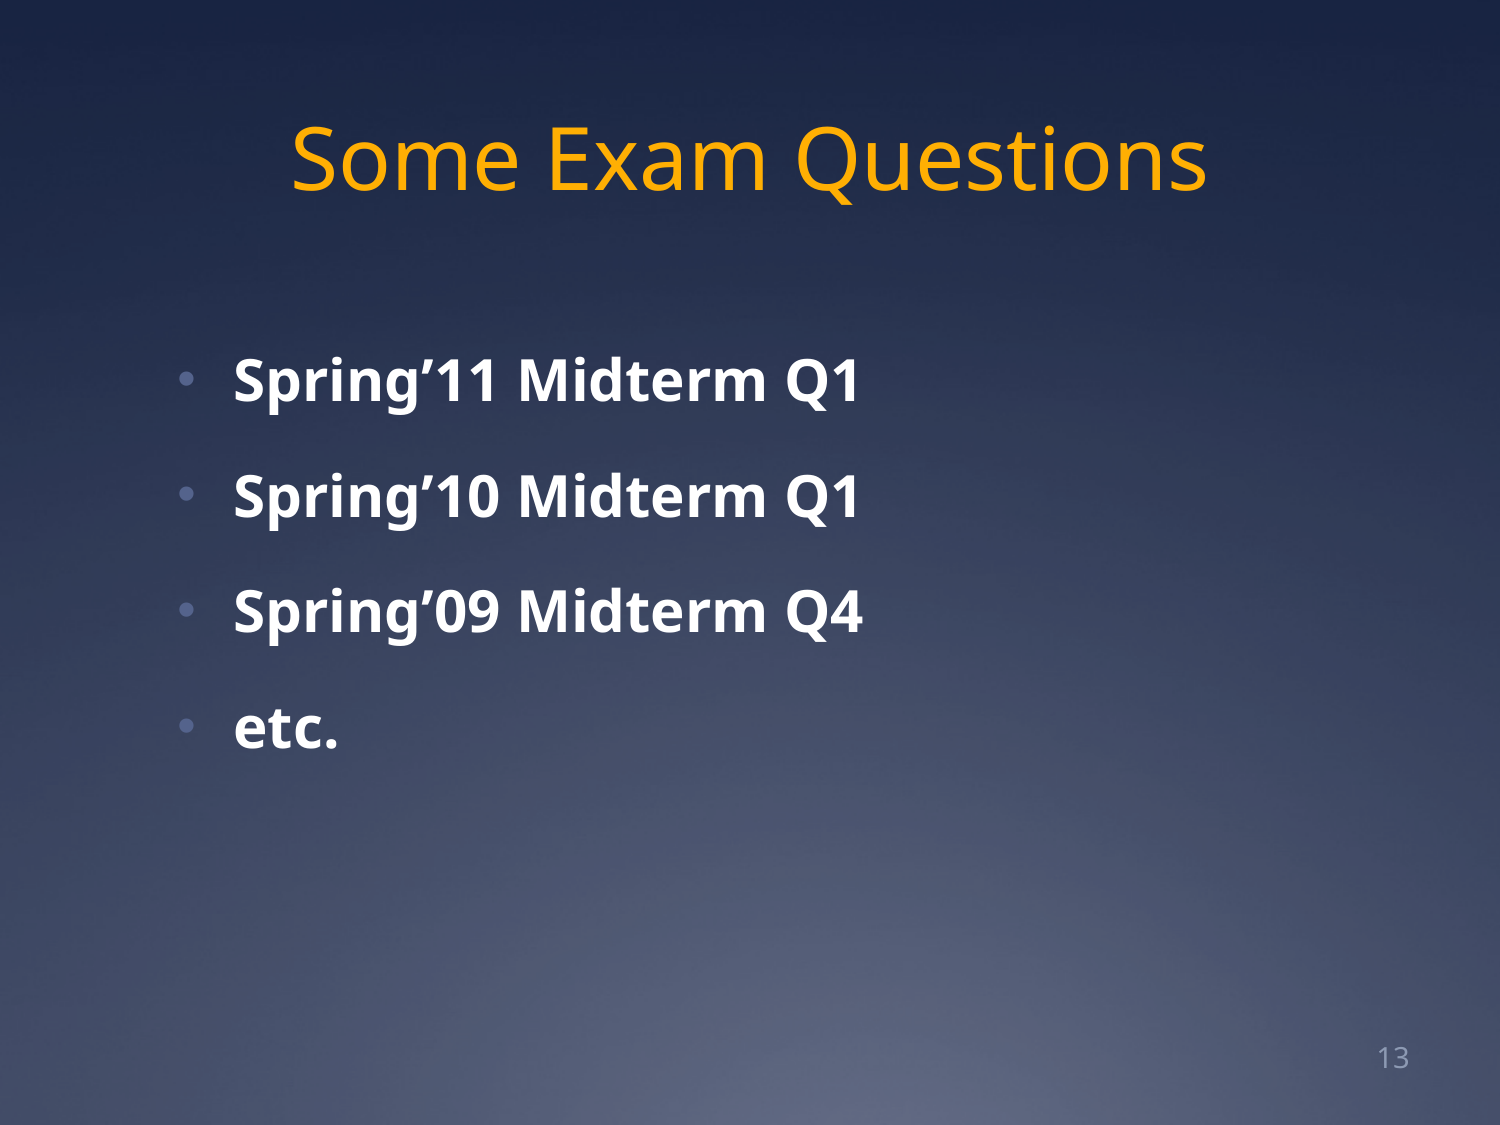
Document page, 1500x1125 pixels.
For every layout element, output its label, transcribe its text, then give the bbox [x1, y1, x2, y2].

list Spring’11 Midterm Q1 Spring’10 Midterm Q1 Spring’09 Midterm Q4 etc. [162, 335, 1338, 1005]
title Some Exam Questions [100, 95, 1400, 225]
slide_number 13 [1325, 1029, 1425, 1090]
